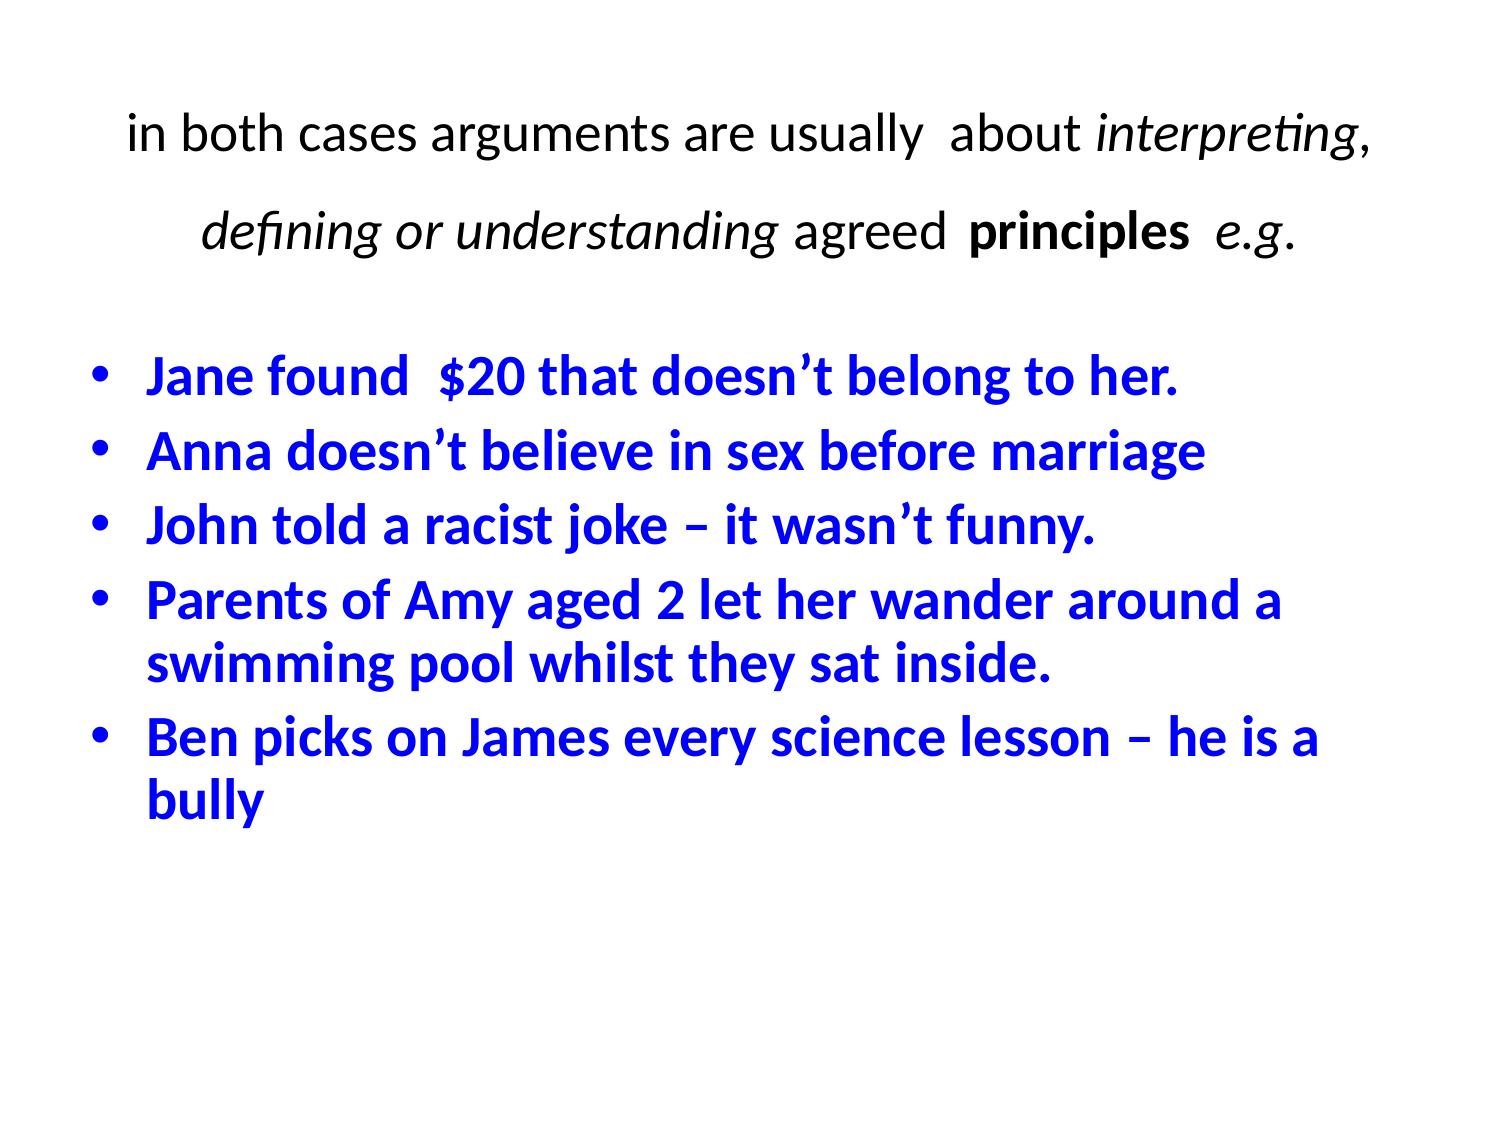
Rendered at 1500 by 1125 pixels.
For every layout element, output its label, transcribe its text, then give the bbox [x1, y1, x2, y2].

list Jane found $20 that doesn’t belong to her. Anna doesn’t believe in sex before marriage John told a racist joke – it wasn’t funny. Parents of Amy aged 2 let her wander around a swimming pool whilst they sat inside. Ben picks on James every science lesson – he is a bully [75, 337, 1425, 1080]
title in both cases arguments are usually about interpreting, defining or understanding agreed principles e.g. [75, 87, 1425, 275]
